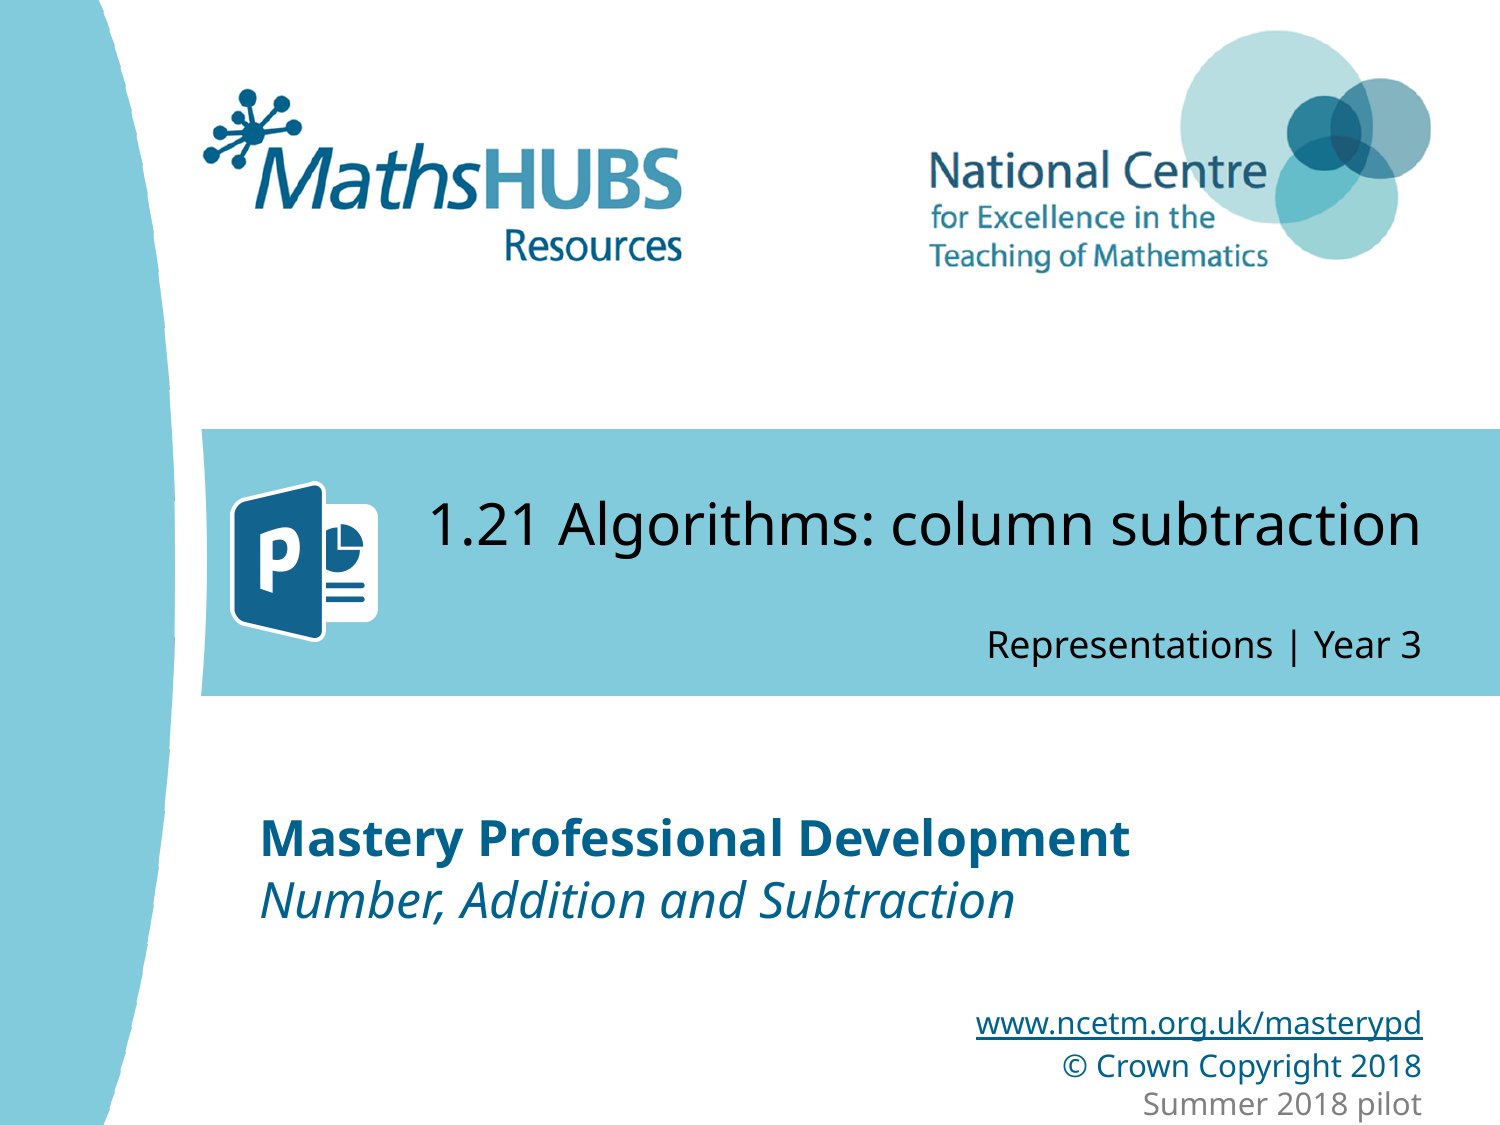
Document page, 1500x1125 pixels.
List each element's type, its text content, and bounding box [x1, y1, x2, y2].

picture [0, 0, 175, 1125]
title 1.21 Algorithms: column subtraction [407, 459, 1438, 585]
list Number, Addition and Subtraction [244, 860, 1161, 945]
picture [178, 429, 1500, 696]
picture [200, 85, 688, 274]
picture [927, 29, 1431, 274]
subtitle Representations | Year 3 [407, 614, 1438, 673]
